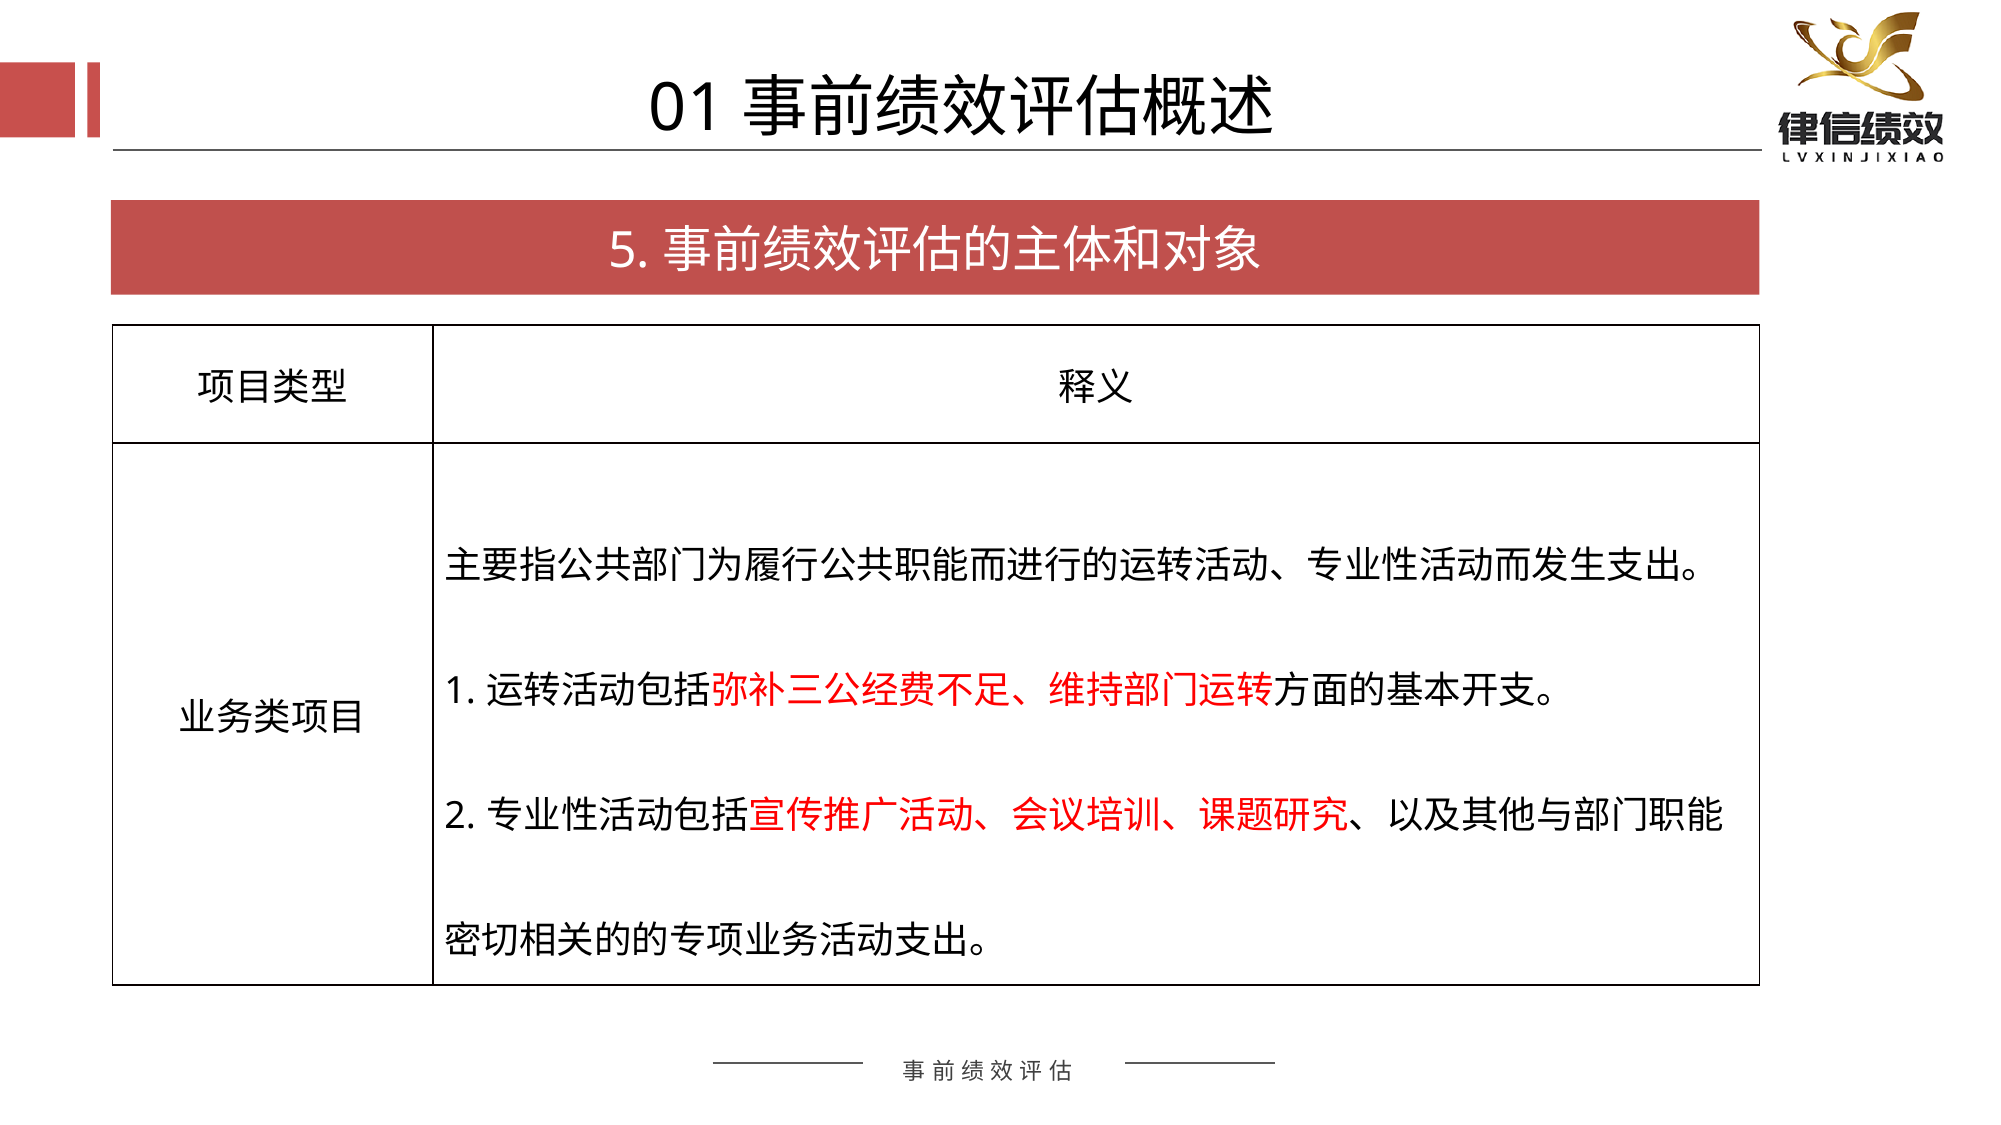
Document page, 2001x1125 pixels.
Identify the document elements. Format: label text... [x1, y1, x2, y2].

table_cell 业务类项目 [113, 444, 432, 984]
table_header 项目类型 [113, 326, 432, 442]
table_header 释义 [434, 326, 1759, 442]
text_box 01事前绩效评估概述 [575, 62, 1350, 145]
picture [1762, 0, 1959, 175]
text_box 5.事前绩效评估的主体和对象 [109, 198, 1762, 297]
table_cell 主要指公共部门为履行公共职能而进行的运转活动、专业性活动而发生支出。 1.运转活动包括弥补三公经费不足、维持部门运转方面的基本开支。 2.专业性活动包括宣传推广活动、会议培训、课题研究、以及其他与部门职能密切相关的的专项业务活动支出。 [434, 444, 1759, 984]
